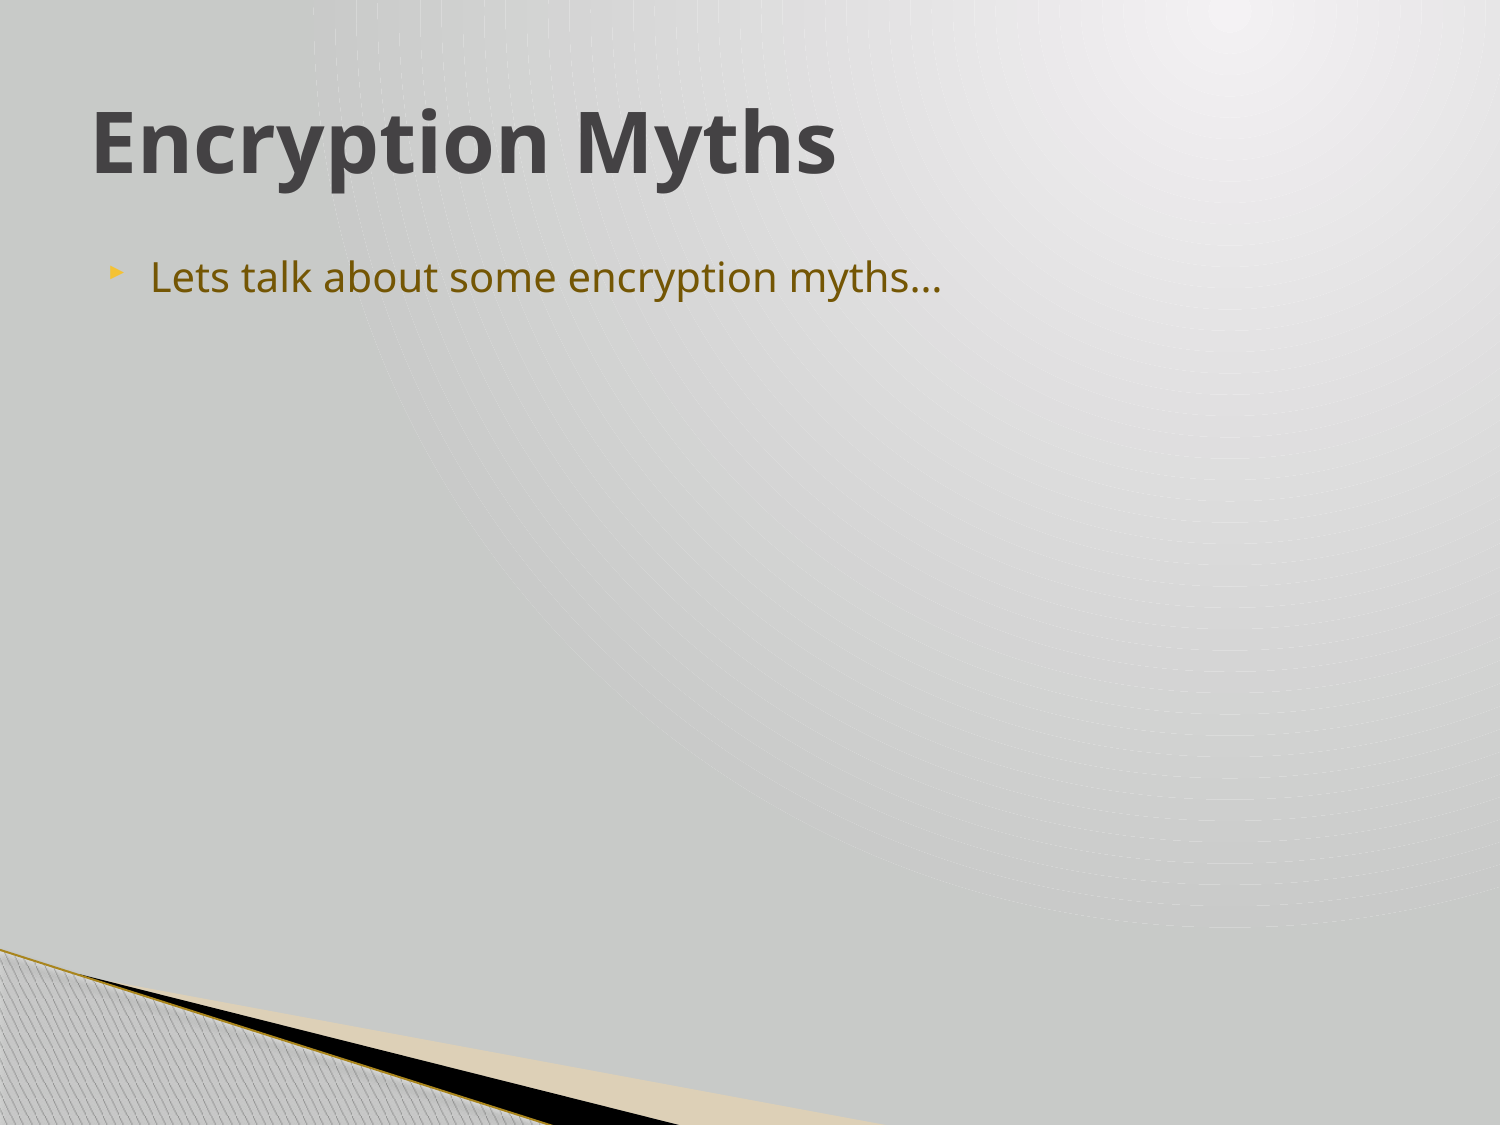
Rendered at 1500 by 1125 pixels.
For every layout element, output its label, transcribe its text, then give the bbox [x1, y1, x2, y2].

list Lets talk about some encryption myths… [75, 242, 1425, 986]
title Encryption Myths [75, 45, 1425, 233]
